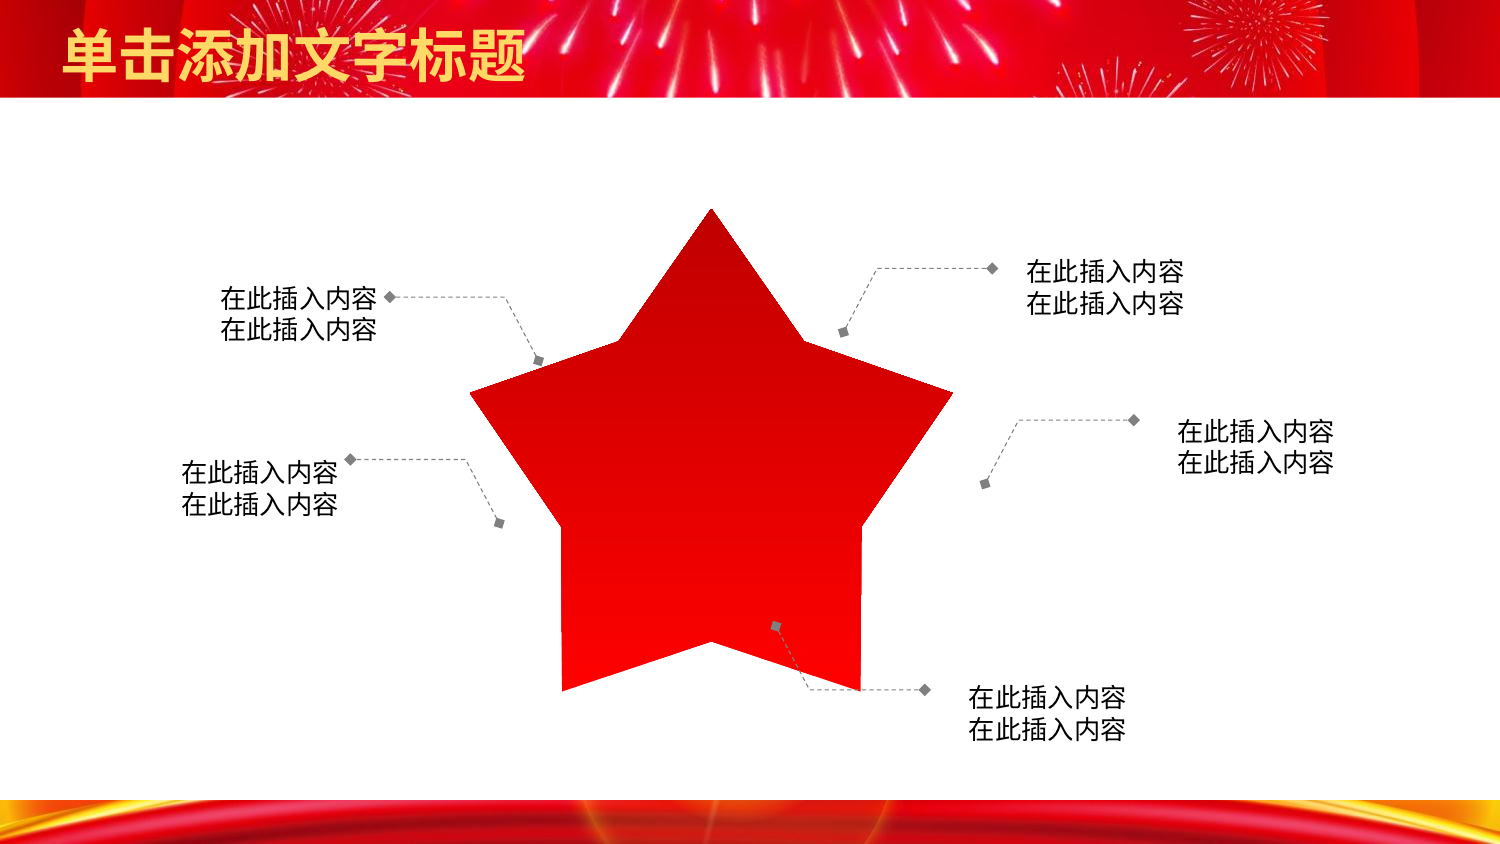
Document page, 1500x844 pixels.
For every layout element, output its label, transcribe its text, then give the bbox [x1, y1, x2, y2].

text_box 在此插入内容 在此插入内容 [166, 449, 354, 528]
text_box [468, 206, 955, 693]
text_box [354, 456, 505, 529]
text_box [979, 413, 1141, 490]
text_box 在此插入内容 在此插入内容 [954, 674, 1142, 752]
text_box [770, 620, 931, 697]
text_box 在此插入内容 在此插入内容 [1011, 247, 1200, 326]
text_box [393, 294, 545, 367]
text_box 在此插入内容 在此插入内容 [205, 274, 393, 353]
text_box 在此插入内容 在此插入内容 [1162, 407, 1350, 486]
picture [0, 0, 1500, 97]
text_box [837, 262, 999, 338]
picture [0, 800, 1500, 844]
